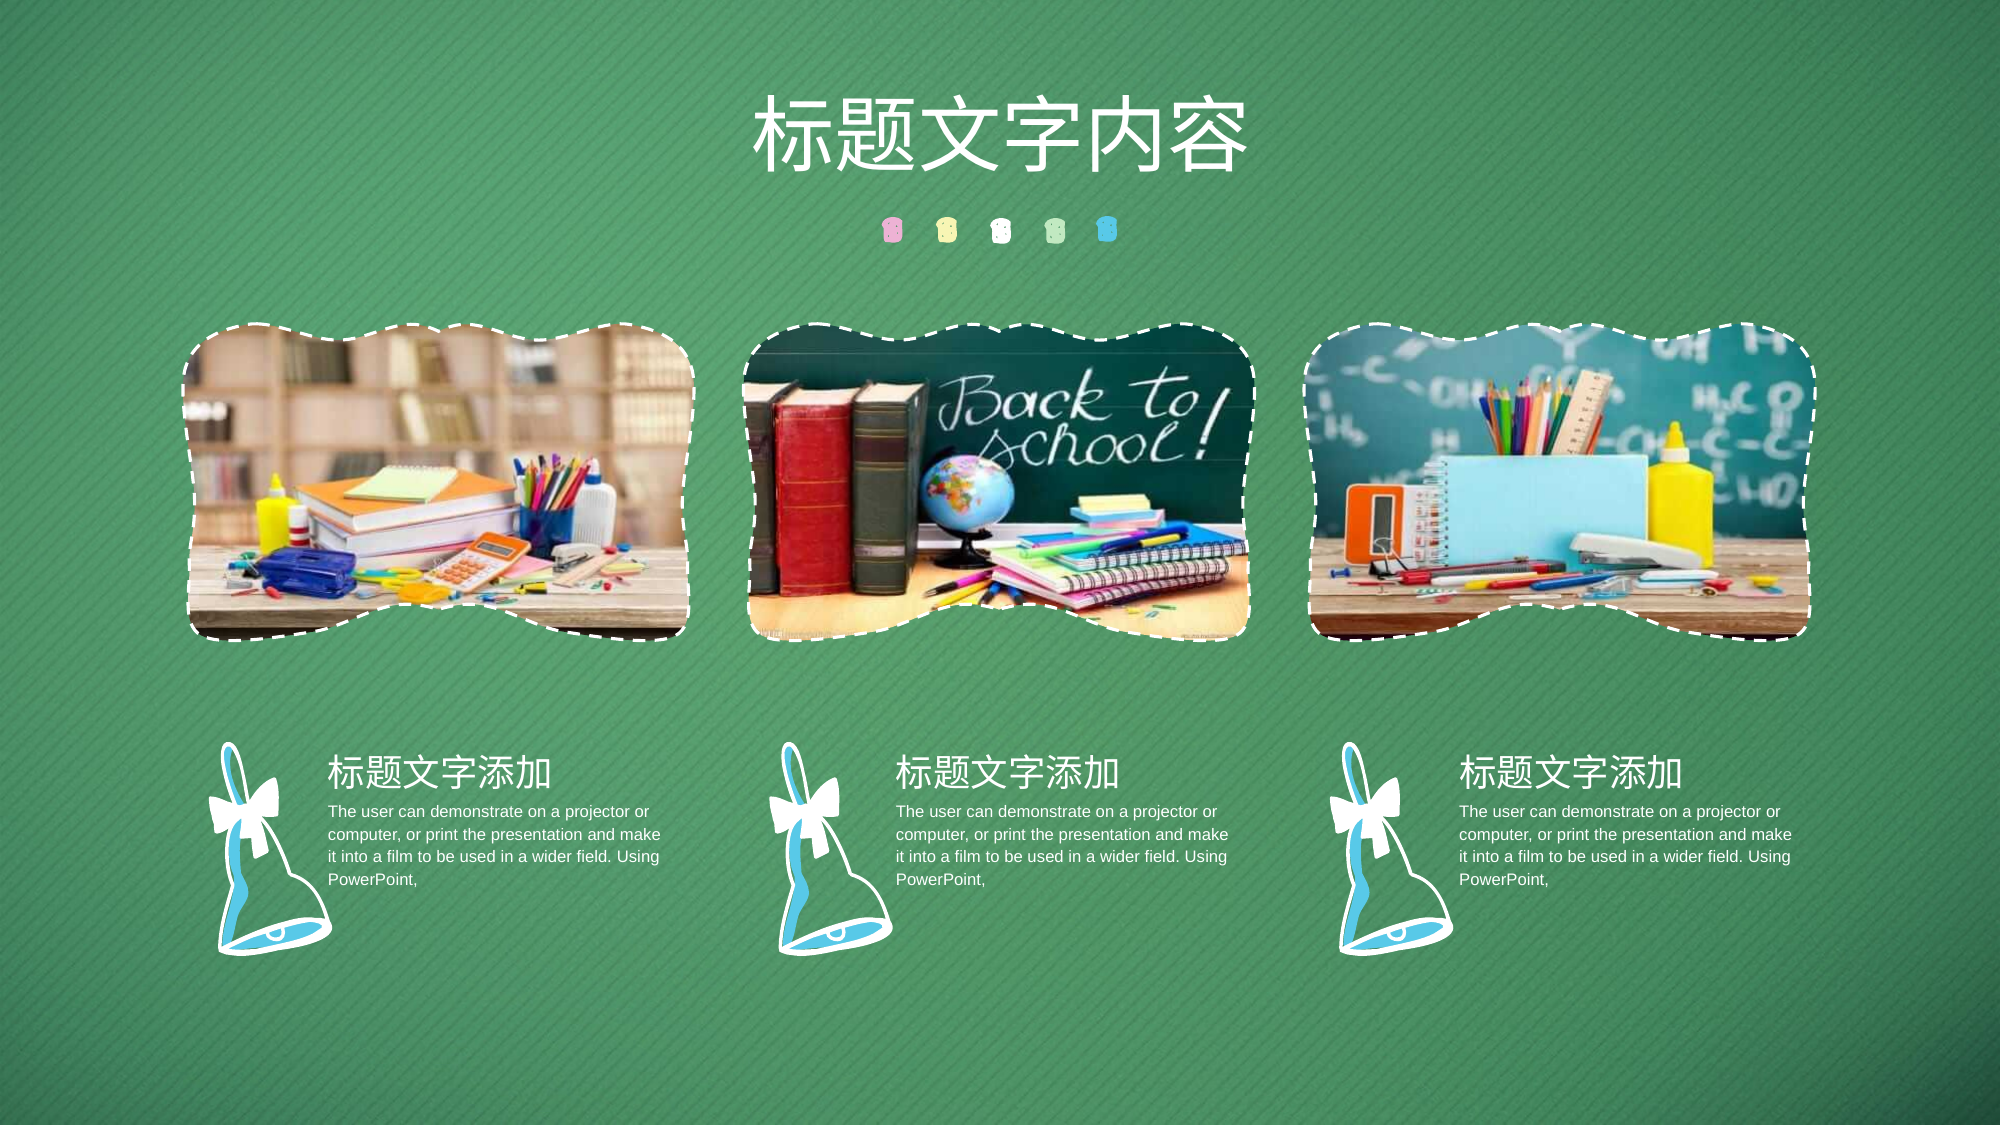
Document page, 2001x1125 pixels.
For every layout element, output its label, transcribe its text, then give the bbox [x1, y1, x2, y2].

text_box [1444, 733, 1855, 898]
text_box [181, 322, 696, 642]
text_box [1329, 739, 1460, 957]
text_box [208, 739, 339, 957]
text_box 标题文字内容 [736, 75, 1266, 190]
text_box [313, 733, 724, 898]
text_box [1303, 322, 1817, 642]
picture [0, 0, 2000, 1125]
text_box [881, 733, 1292, 898]
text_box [769, 739, 900, 957]
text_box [881, 214, 1119, 244]
text_box [742, 322, 1256, 642]
